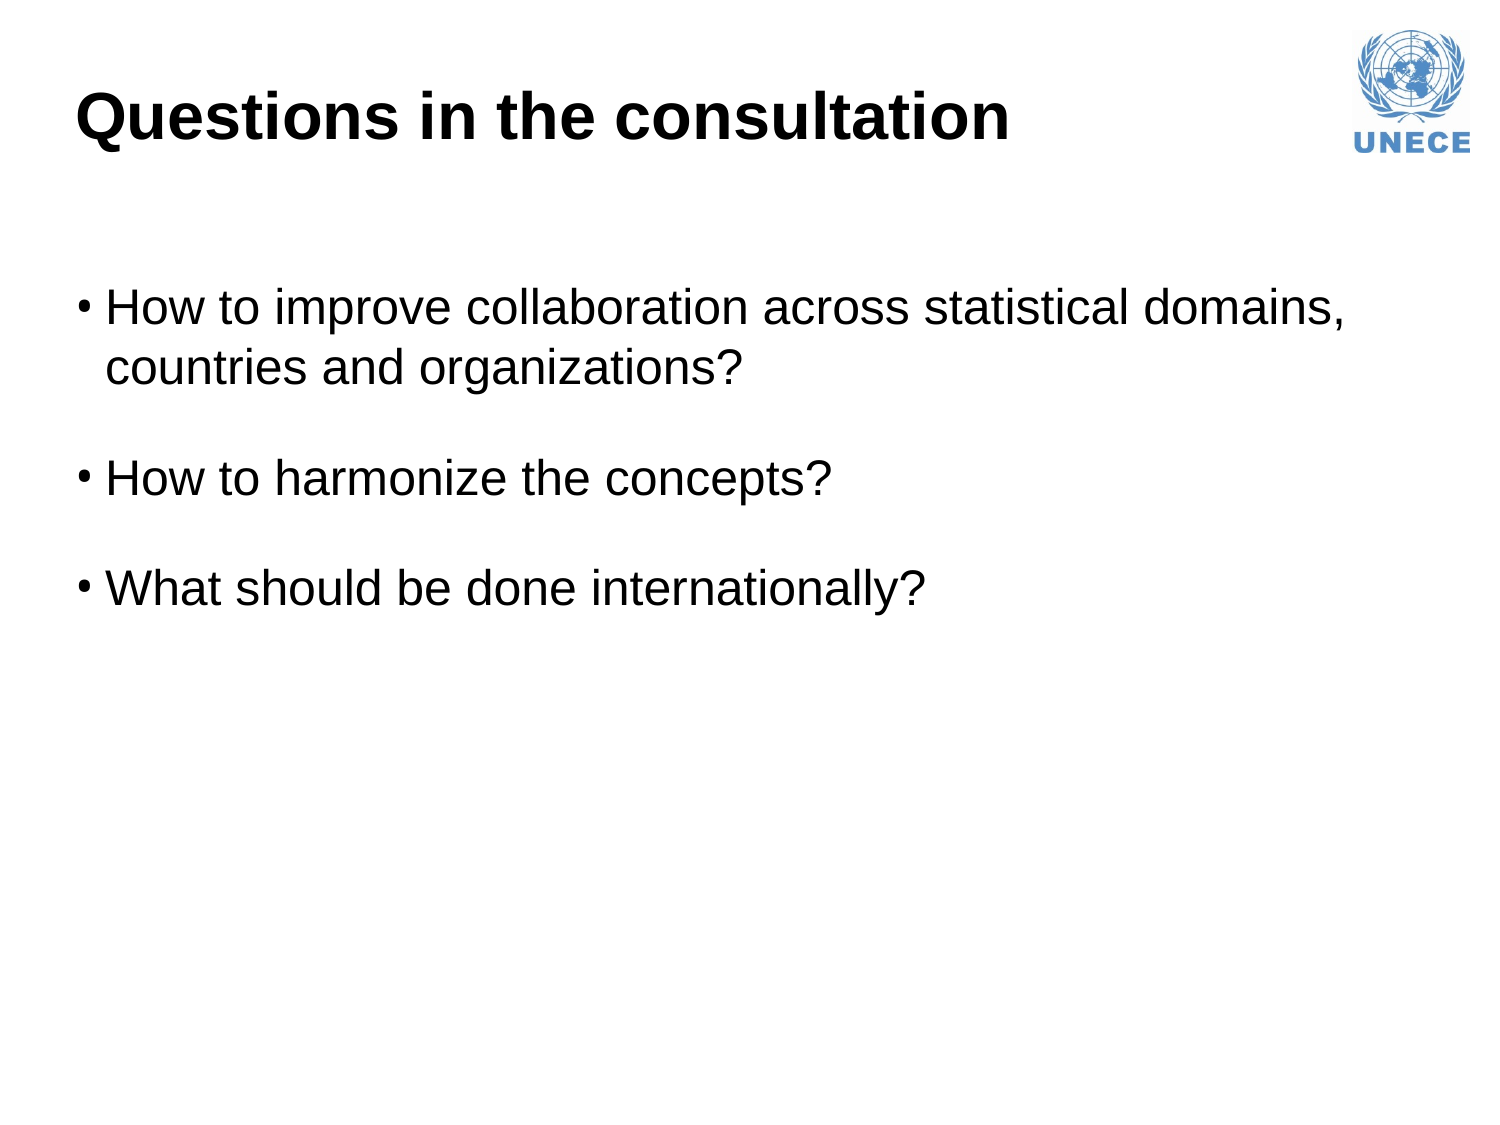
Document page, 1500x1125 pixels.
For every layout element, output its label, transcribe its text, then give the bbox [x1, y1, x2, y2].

title Questions in the consultation [75, 50, 1341, 175]
list How to improve collaboration across statistical domains, countries and organizations? How to harmonize the concepts? What should be done internationally? [75, 275, 1425, 1000]
picture [1352, 30, 1470, 153]
